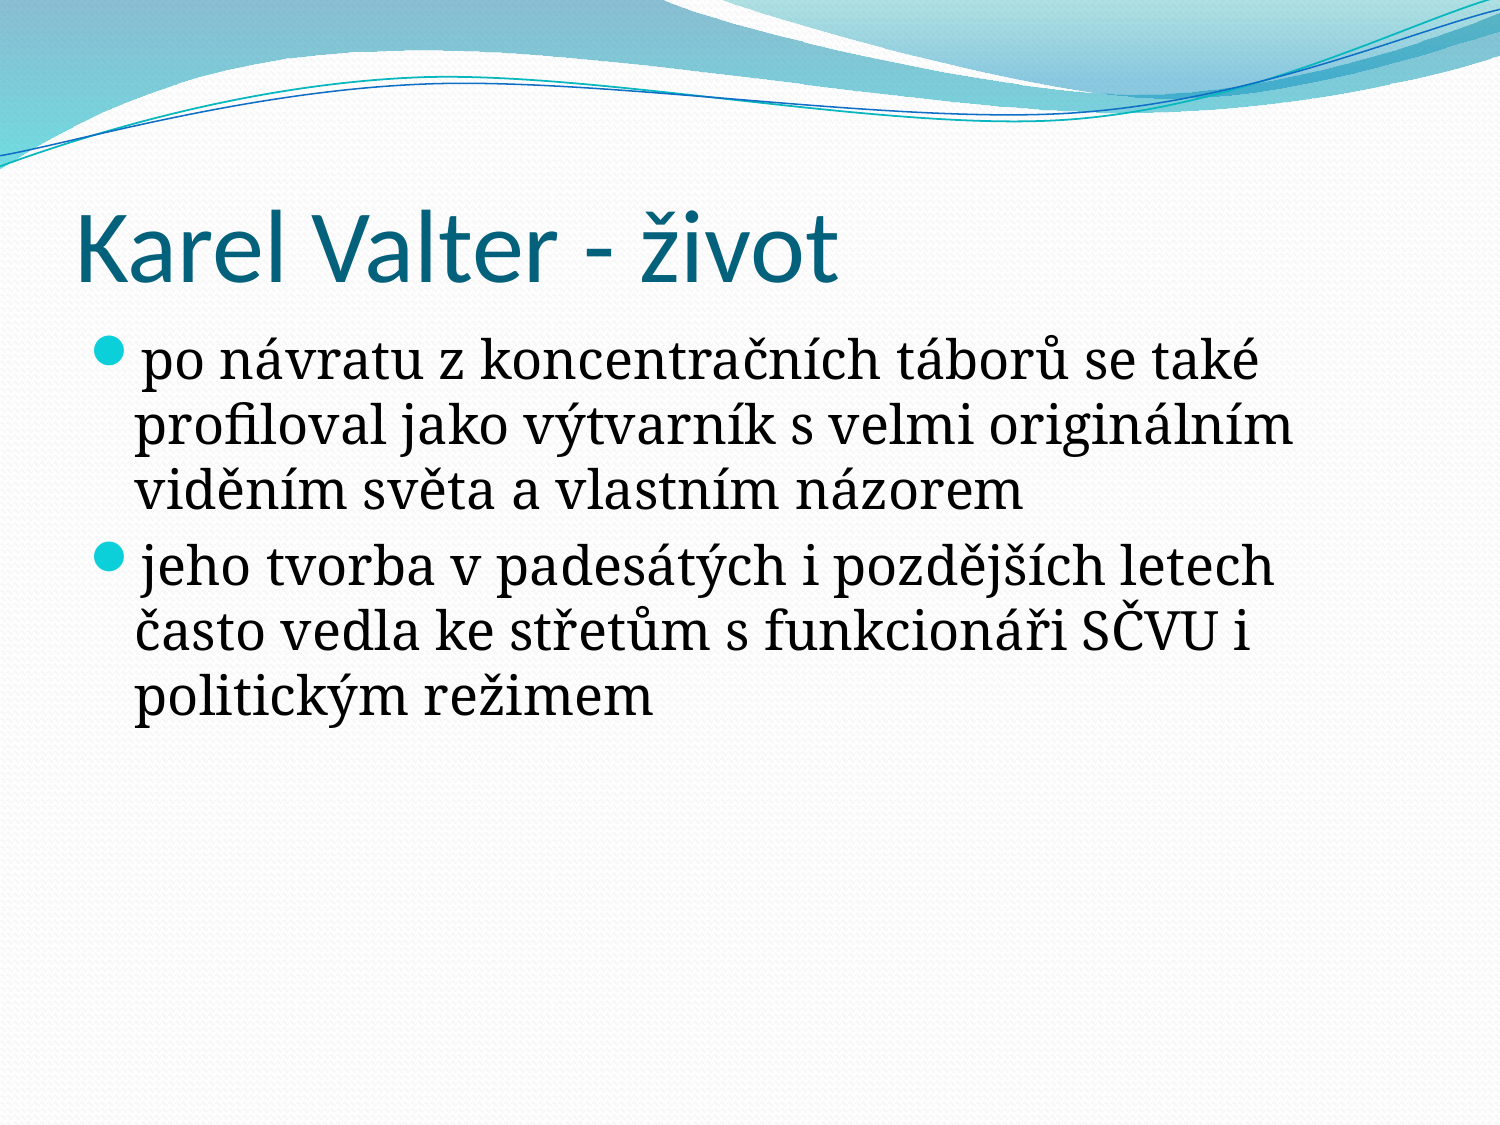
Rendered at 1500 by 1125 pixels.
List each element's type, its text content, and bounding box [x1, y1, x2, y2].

title Karel Valter - život [75, 115, 1425, 303]
list po návratu z koncentračních táborů se také profiloval jako výtvarník s velmi originálním viděním světa a vlastním názorem jeho tvorba v padesátých i pozdějších letech často vedla ke střetům s funkcionáři SČVU i politickým režimem [75, 317, 1425, 1038]
